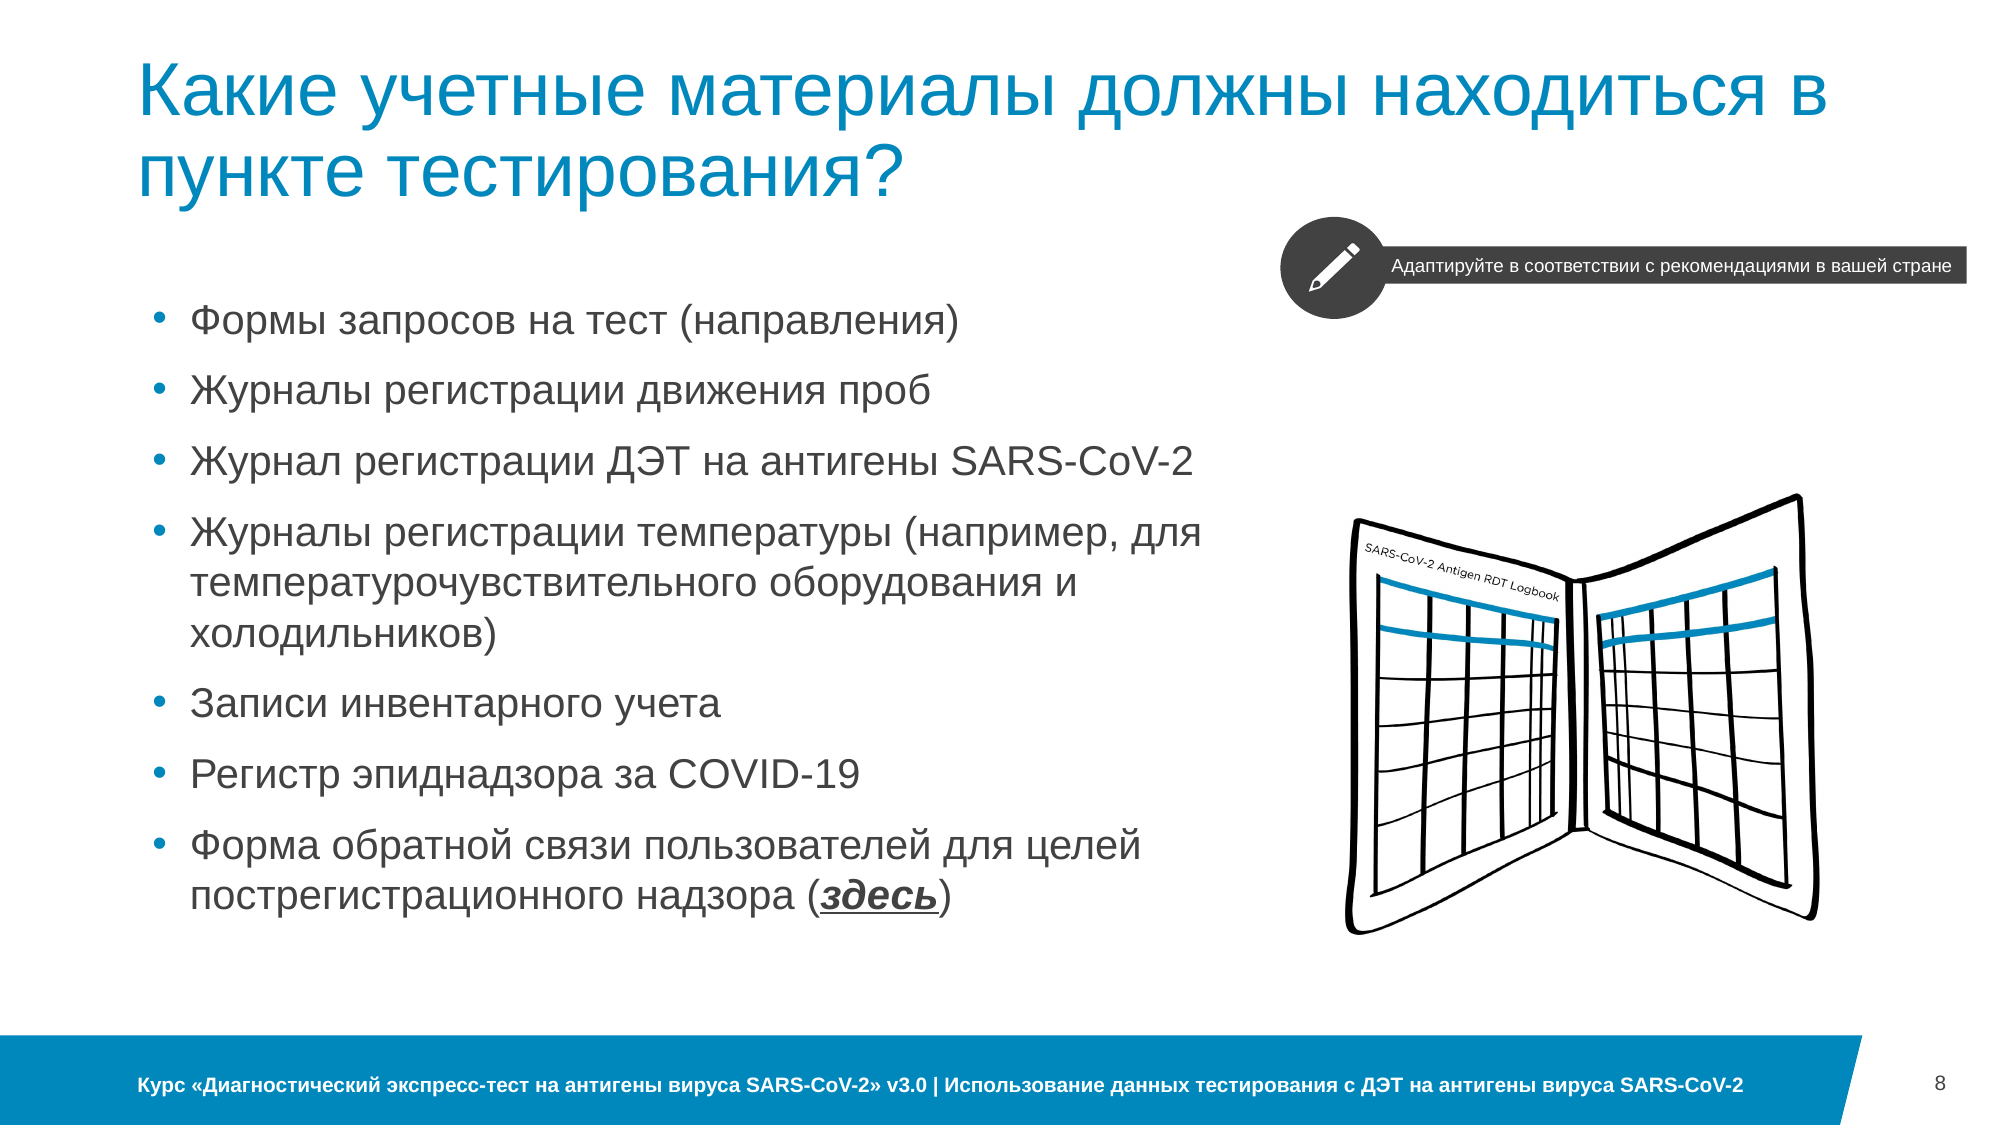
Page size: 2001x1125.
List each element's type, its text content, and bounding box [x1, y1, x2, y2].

slide_number 8 [1862, 1035, 1947, 1125]
title Какие учетные материалы должны находиться в пункте тестирования? [137, 58, 1863, 213]
picture [1246, 375, 1905, 1035]
footer Курс «Диагностический экспресс-тест на антигены вируса SARS-CoV-2» v3.0 | Использование данных тестирования с ДЭТ на антигены вируса SARS-CoV-2 [137, 1042, 1815, 1125]
list Формы запросов на тест (направления) Журналы регистрации движения проб Журнал регистрации ДЭТ на антигены SARS-CoV-2 Журналы регистрации температуры (например, для температурочувствительного оборудования и холодильников) Записи инвентарного учета Регистр эпиднадзора за COVID-19 Форма обратной связи пользователей для целей пострегистрационного надзора (здесь) [137, 284, 1285, 1014]
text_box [1282, 218, 1967, 318]
